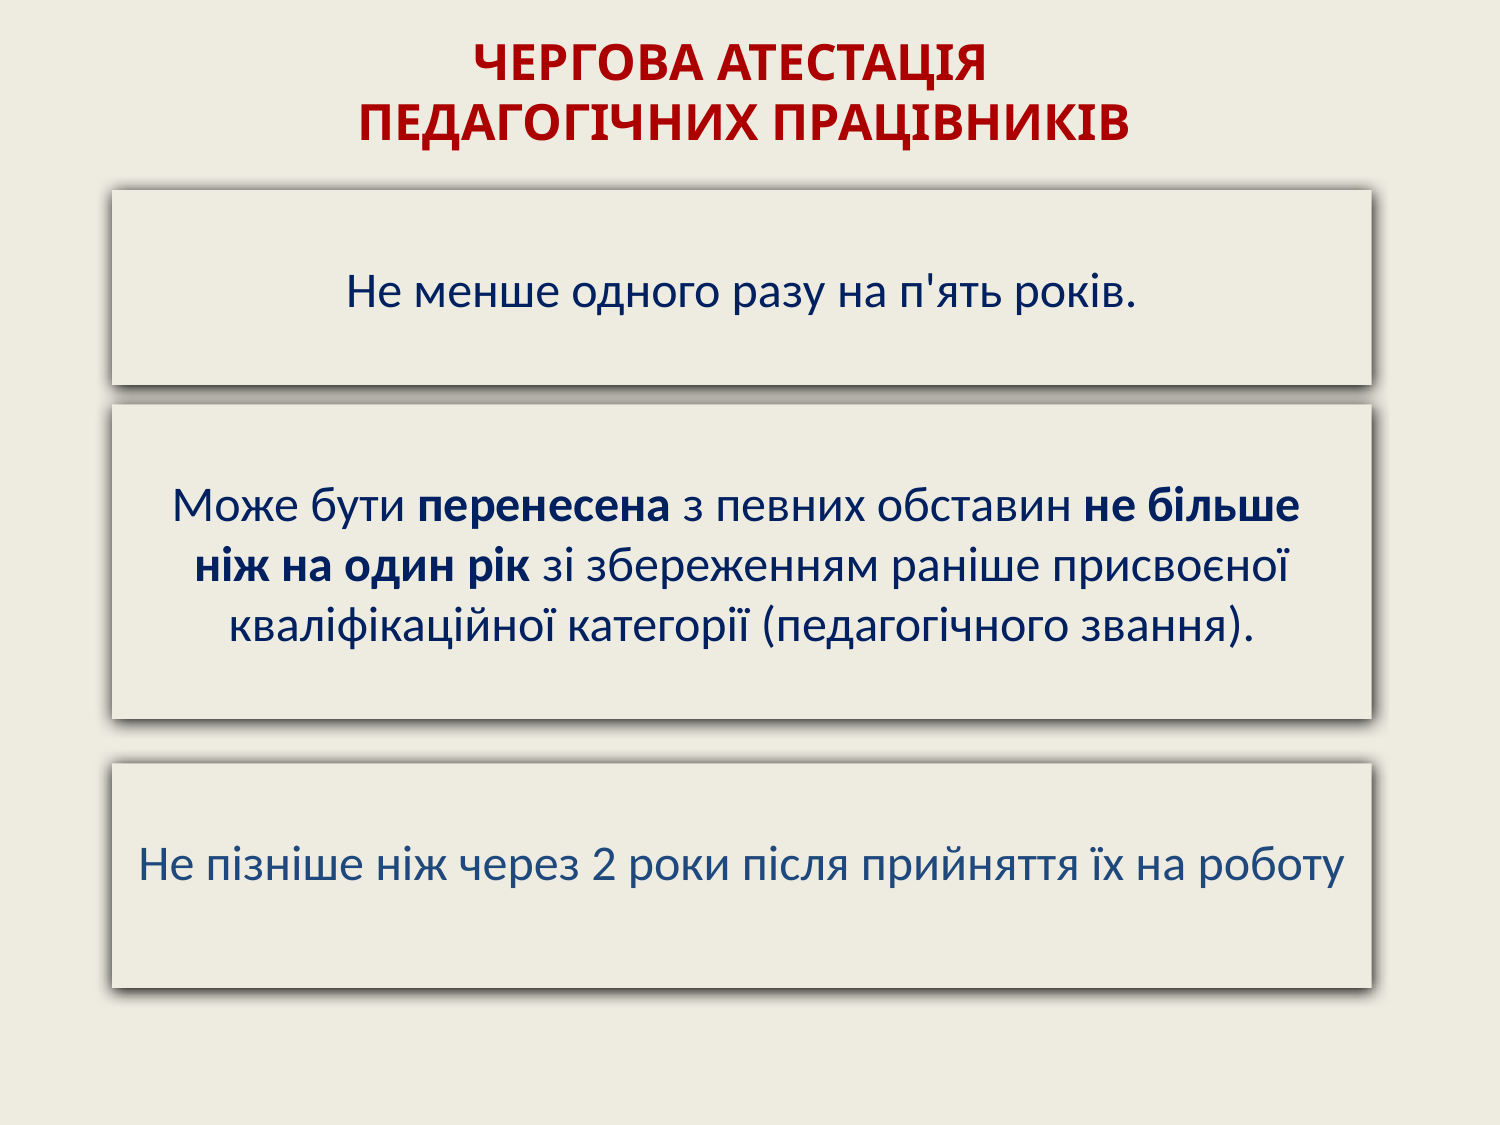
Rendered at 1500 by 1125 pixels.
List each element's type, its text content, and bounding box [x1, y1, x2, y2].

text_box Не менше одного разу на п'ять років. [112, 190, 1372, 385]
text_box Не пізніше ніж через 2 роки після прийняття їх на роботу [112, 763, 1372, 988]
text_box Може бути перенесена з певних обставин не більше ніж на один рік зі збереженням раніше присвоєної кваліфікаційної категорії (педагогічного звання). [112, 404, 1372, 719]
text_box ЧЕРГОВА АТЕСТАЦІЯ ПЕДАГОГІЧНИХ ПРАЦІВНИКІВ [35, 23, 1454, 159]
